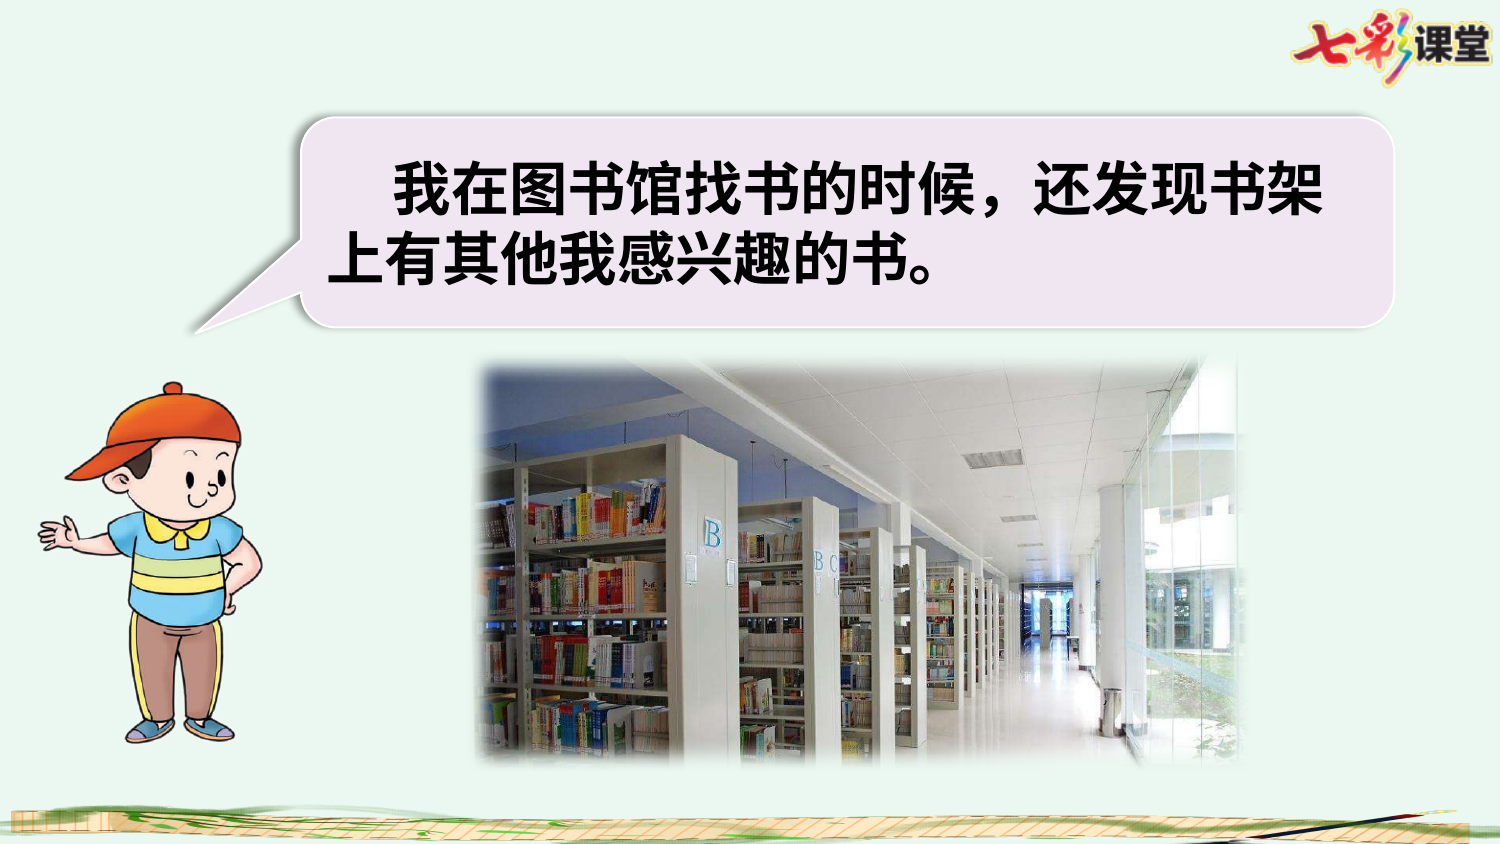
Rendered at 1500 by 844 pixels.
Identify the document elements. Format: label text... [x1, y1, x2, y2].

picture [0, 350, 1500, 844]
picture [1289, 8, 1495, 89]
text_box 我在图书馆找书的时候，还发现书架上有其他我感兴趣的书。 [193, 115, 1397, 336]
